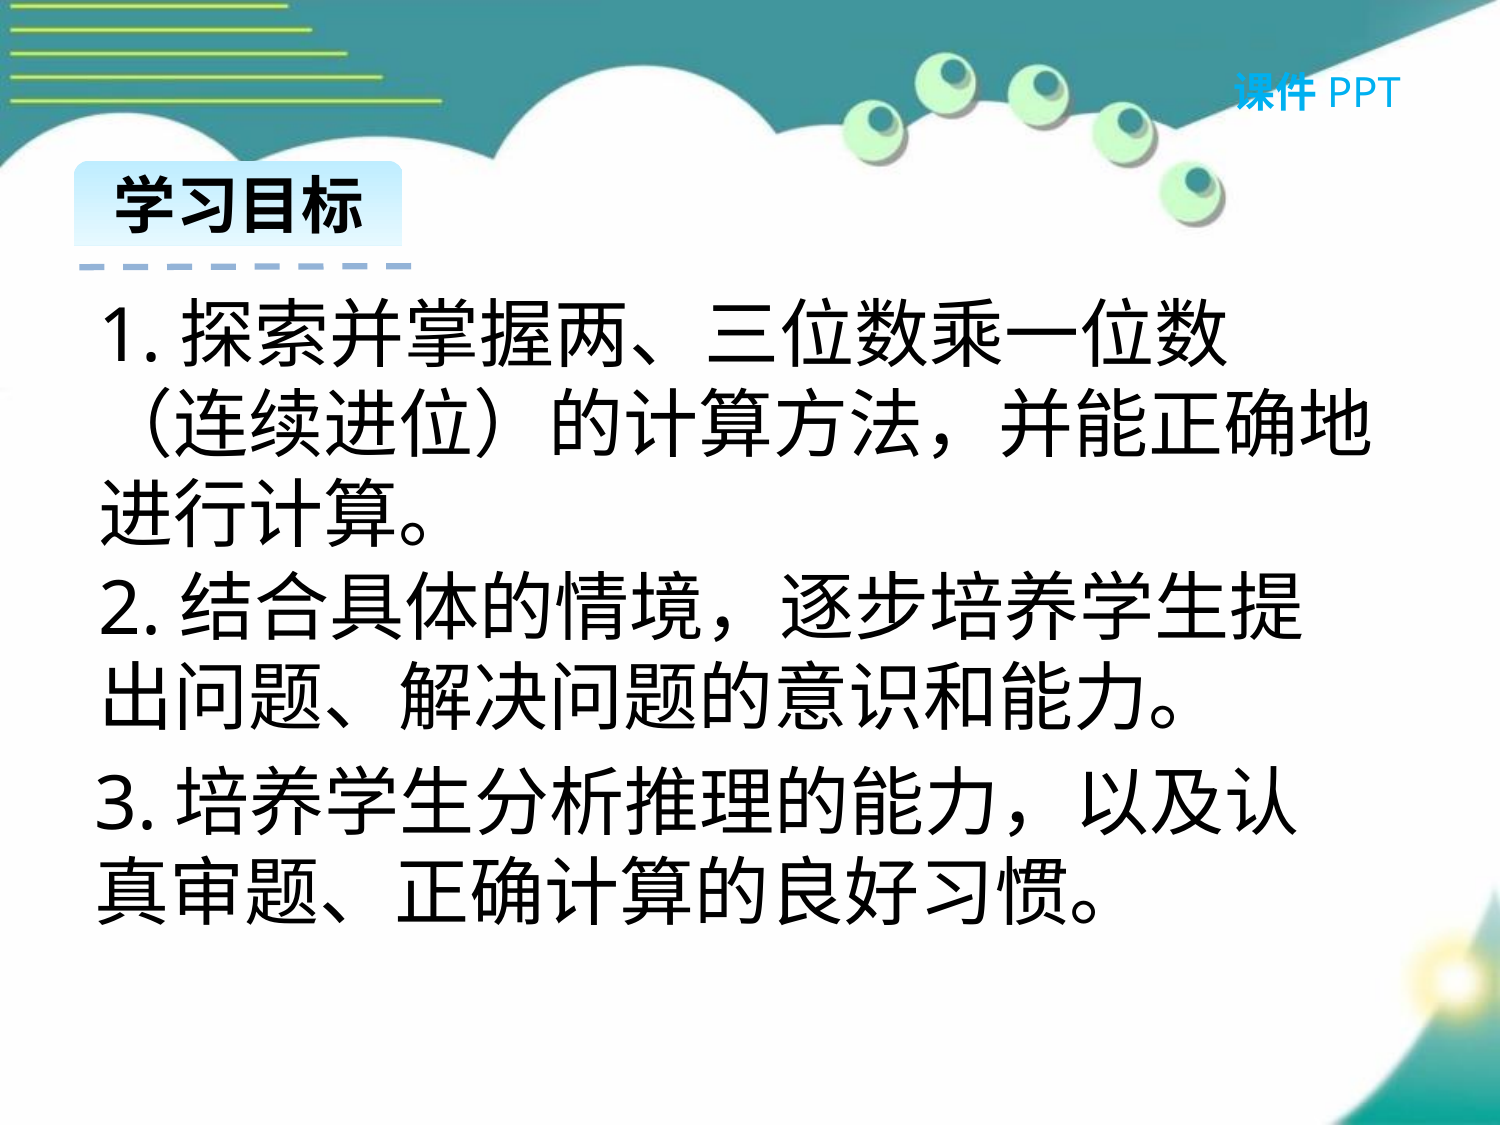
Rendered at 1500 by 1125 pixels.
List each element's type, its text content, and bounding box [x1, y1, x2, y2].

text_box 3.培养学生分析推理的能力，以及认真审题、正确计算的良好习惯。 [79, 746, 1332, 942]
text_box 课件PPT [1218, 58, 1418, 124]
text_box 1.探索并掌握两、三位数乘一位数（连续进位）的计算方法，并能正确地进行计算。 [83, 278, 1390, 564]
picture [0, 0, 1500, 1125]
text_box 学习目标 [74, 160, 403, 246]
text_box 2.结合具体的情境，逐步培养学生提出问题、解决问题的意识和能力。 [83, 564, 1325, 746]
